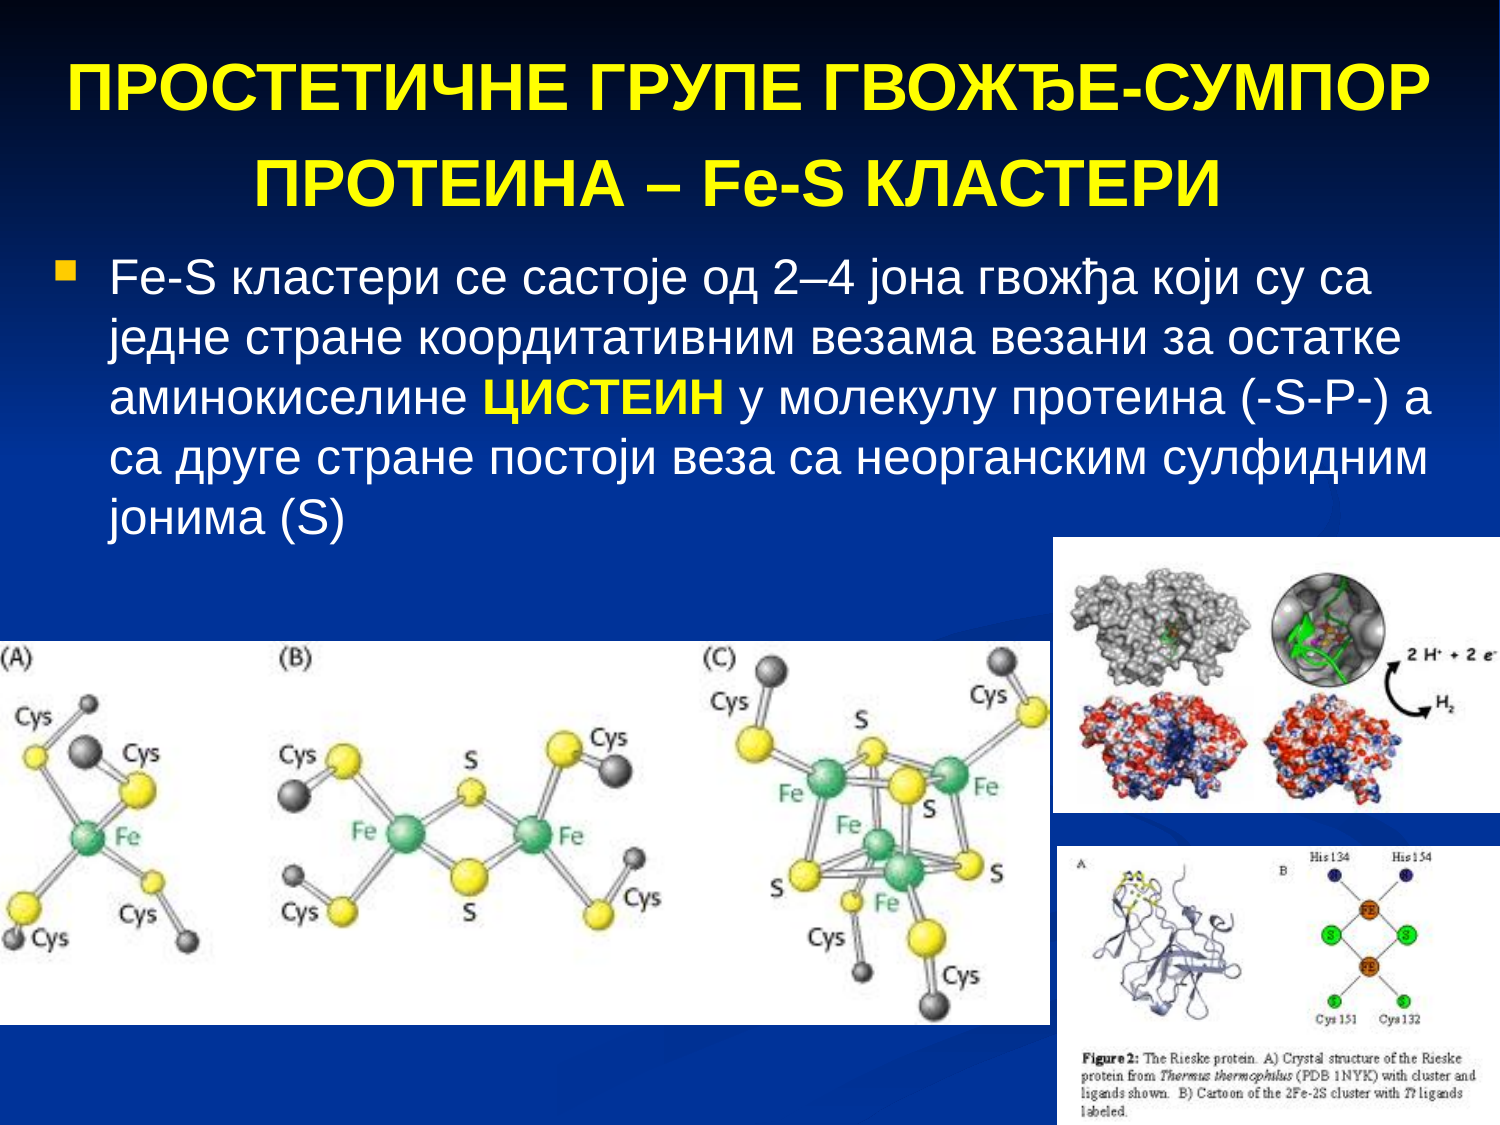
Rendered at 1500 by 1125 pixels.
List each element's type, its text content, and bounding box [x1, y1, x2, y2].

title ПРОСТЕТИЧНЕ ГРУПЕ ГВОЖЂЕ-СУМПОР ПРОТЕИНА – Fе-S КЛАСТЕРИ [0, 24, 1500, 242]
picture [0, 641, 1051, 1026]
picture [1052, 537, 1500, 813]
picture [1057, 846, 1500, 1125]
list Fе-S кластери се састоје од 2–4 јона гвожђа који су са једне стране коордитативним везама везани за остатке аминокиселине ЦИСТЕИН у молекулу протеина (-S-Р-) а са друге стране постоји веза са неорганским сулфидним јонима (S) [37, 237, 1462, 563]
